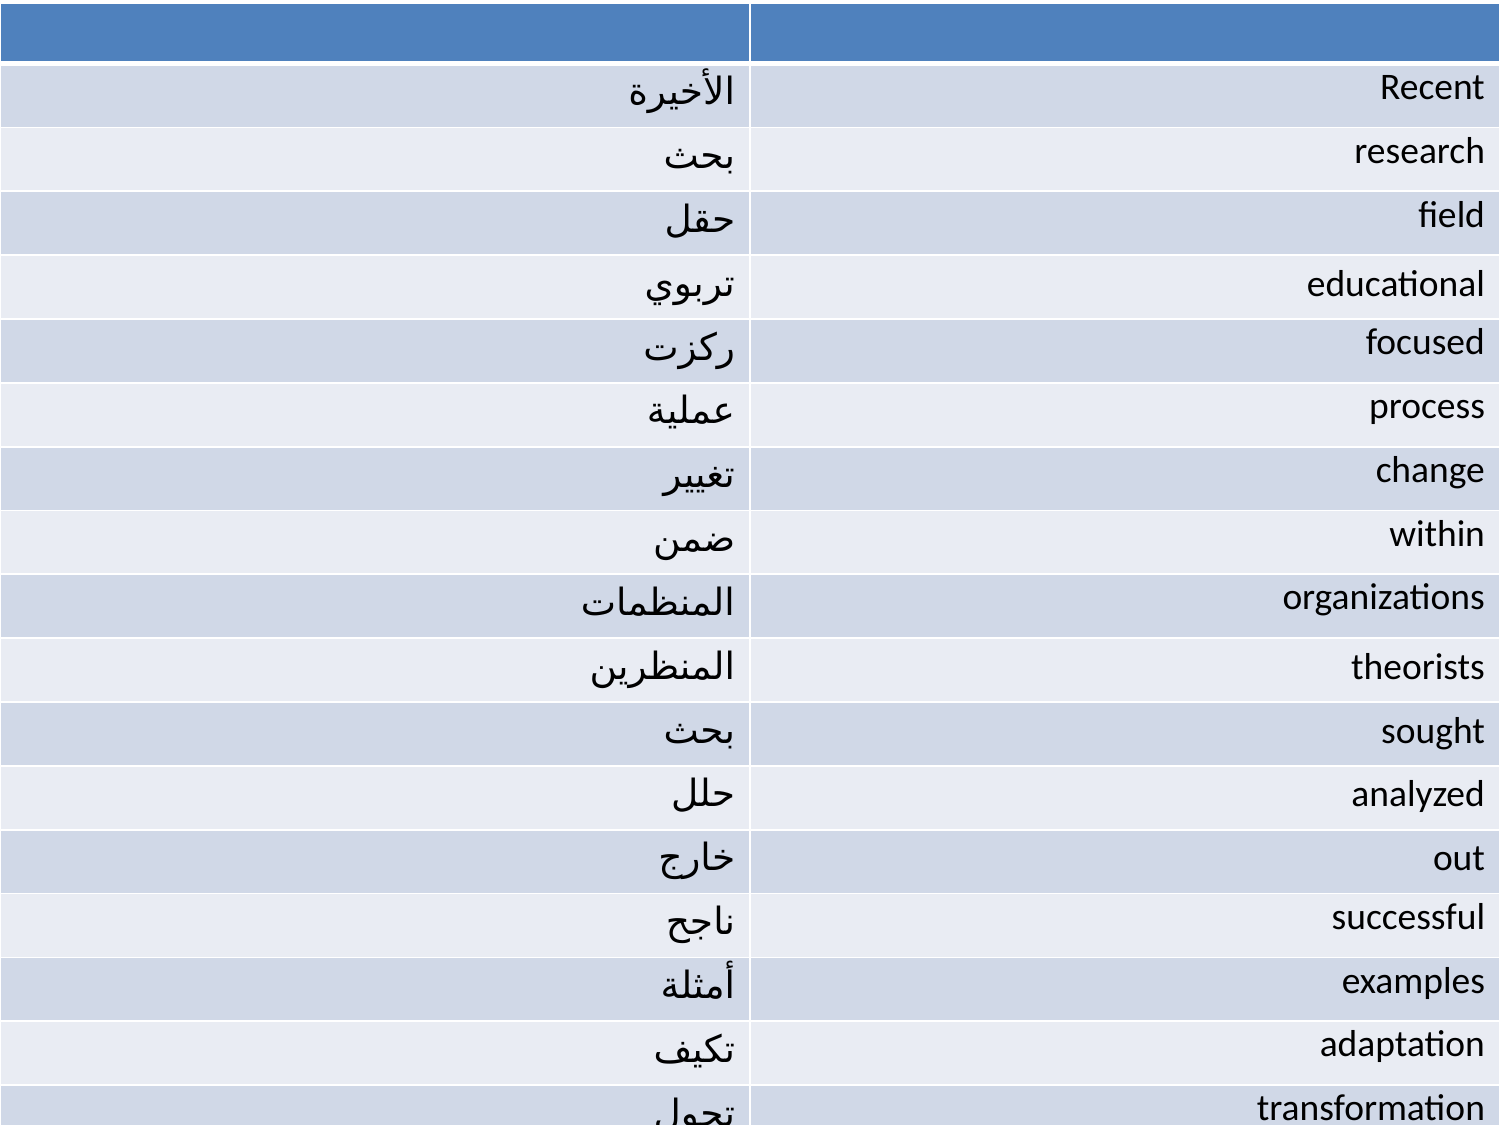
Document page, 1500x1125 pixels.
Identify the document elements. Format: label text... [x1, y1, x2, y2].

table_cell تحول [1, 1086, 749, 1125]
table_cell change [751, 448, 1499, 510]
table_cell حلل [1, 767, 749, 829]
table_cell أمثلة [1, 958, 749, 1020]
table_cell examples [751, 958, 1499, 1020]
table_cell حقل [1, 192, 749, 254]
table_cell educational [751, 256, 1499, 318]
table_cell organizations [751, 575, 1499, 637]
table_cell خارج [1, 831, 749, 893]
table_cell بحث [1, 703, 749, 765]
table_cell عملية [1, 384, 749, 446]
table_cell تغيير [1, 448, 749, 510]
table_cell transformation [751, 1086, 1499, 1125]
table_header [751, 4, 1499, 61]
table_cell research [751, 128, 1499, 190]
table_cell ناجح [1, 894, 749, 957]
table_cell analyzed [751, 767, 1499, 829]
table_cell field [751, 192, 1499, 254]
table_cell adaptation [751, 1022, 1499, 1084]
table_cell sought [751, 703, 1499, 765]
table_cell within [751, 511, 1499, 573]
table_cell focused [751, 320, 1499, 382]
table_cell successful [751, 894, 1499, 957]
table_cell تكيف [1, 1022, 749, 1084]
table_cell بحث [1, 128, 749, 190]
table_cell المنظرين [1, 639, 749, 701]
table_cell الأخيرة [1, 66, 749, 127]
table_cell Recent [751, 66, 1499, 127]
table_cell المنظمات [1, 575, 749, 637]
table_cell ضمن [1, 511, 749, 573]
table_cell out [751, 831, 1499, 893]
table_cell theorists [751, 639, 1499, 701]
table_cell تربوي [1, 256, 749, 318]
table_cell ركزت [1, 320, 749, 382]
table_cell process [751, 384, 1499, 446]
table_header [1, 4, 749, 61]
